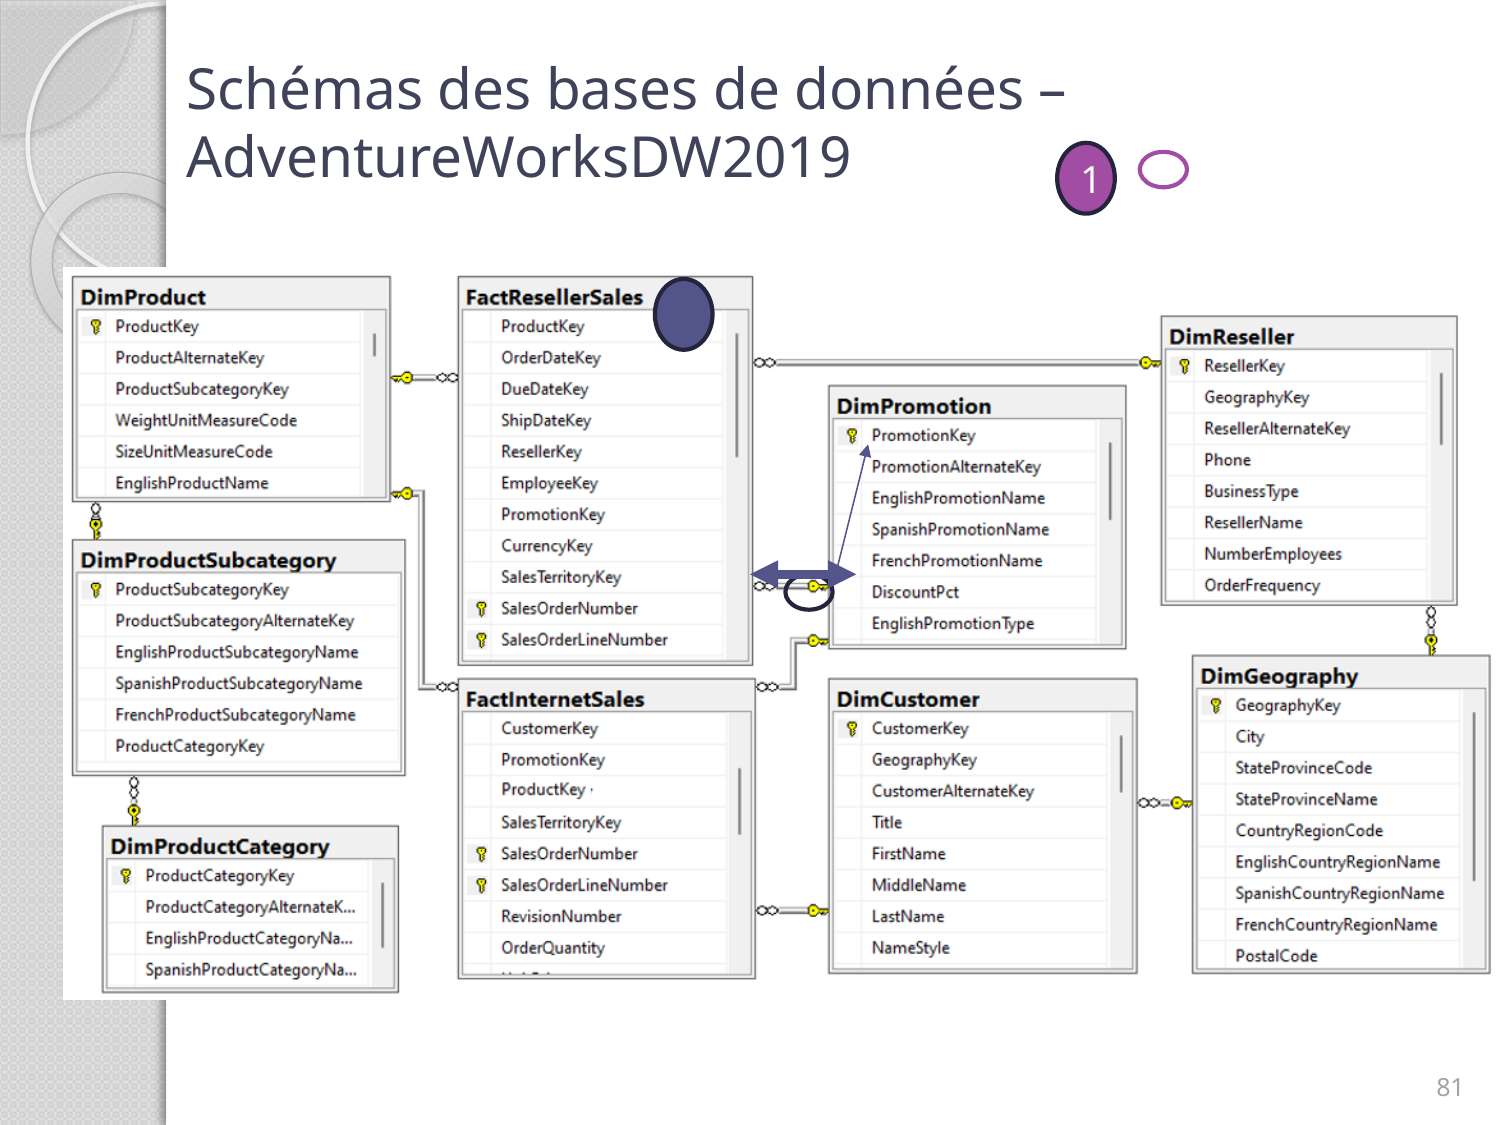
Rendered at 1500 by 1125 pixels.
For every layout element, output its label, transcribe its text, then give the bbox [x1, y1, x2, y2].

slide_number 81 [1413, 1034, 1488, 1113]
title Schémas des bases de données – AdventureWorksDW2019 [172, 45, 1466, 197]
text_box 1 [1055, 140, 1117, 216]
picture [63, 267, 1500, 1000]
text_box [832, 444, 869, 587]
text_box [1137, 149, 1190, 190]
